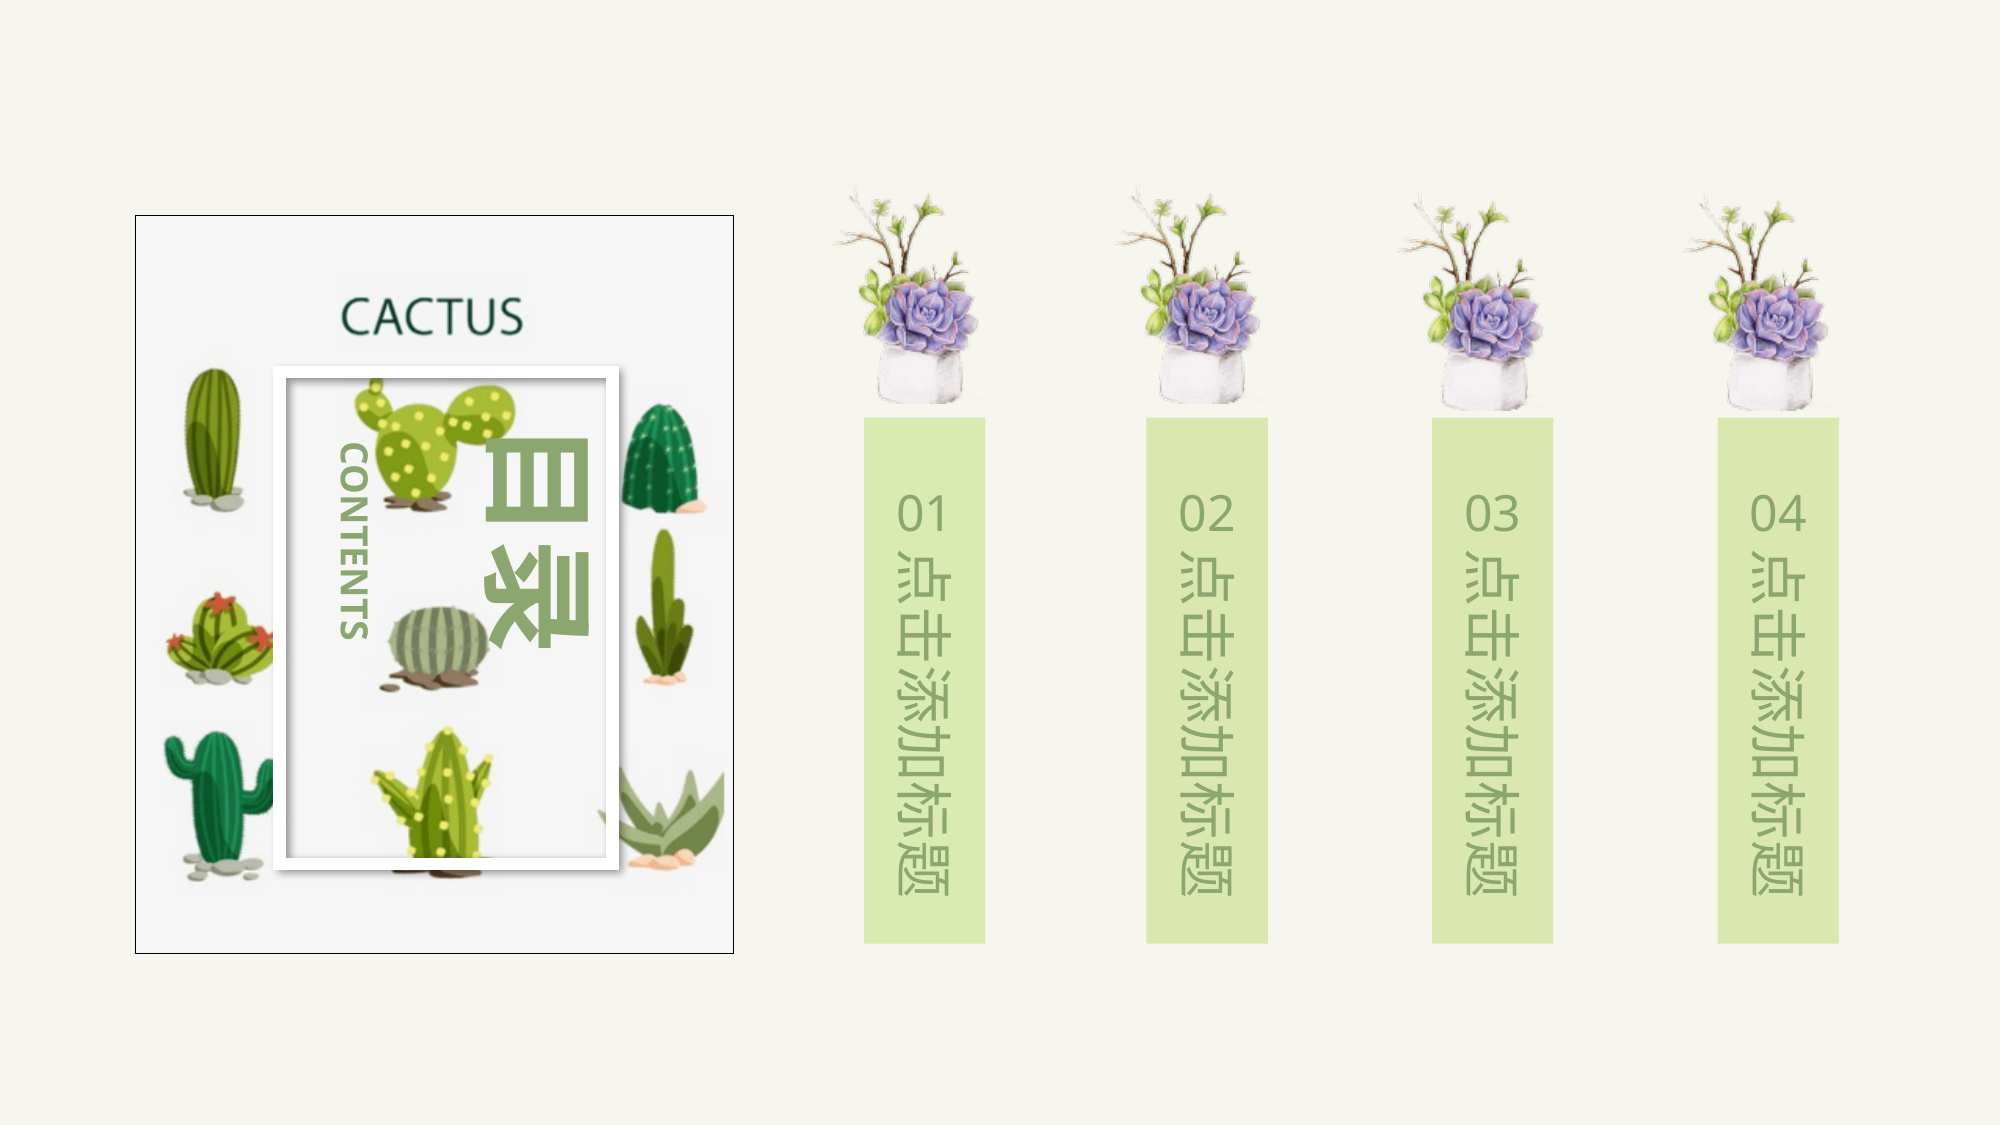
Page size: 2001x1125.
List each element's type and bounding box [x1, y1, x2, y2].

text_box [1395, 191, 1554, 944]
text_box [1681, 191, 1840, 944]
text_box [1113, 184, 1268, 944]
text_box [830, 184, 986, 944]
text_box [135, 215, 734, 954]
